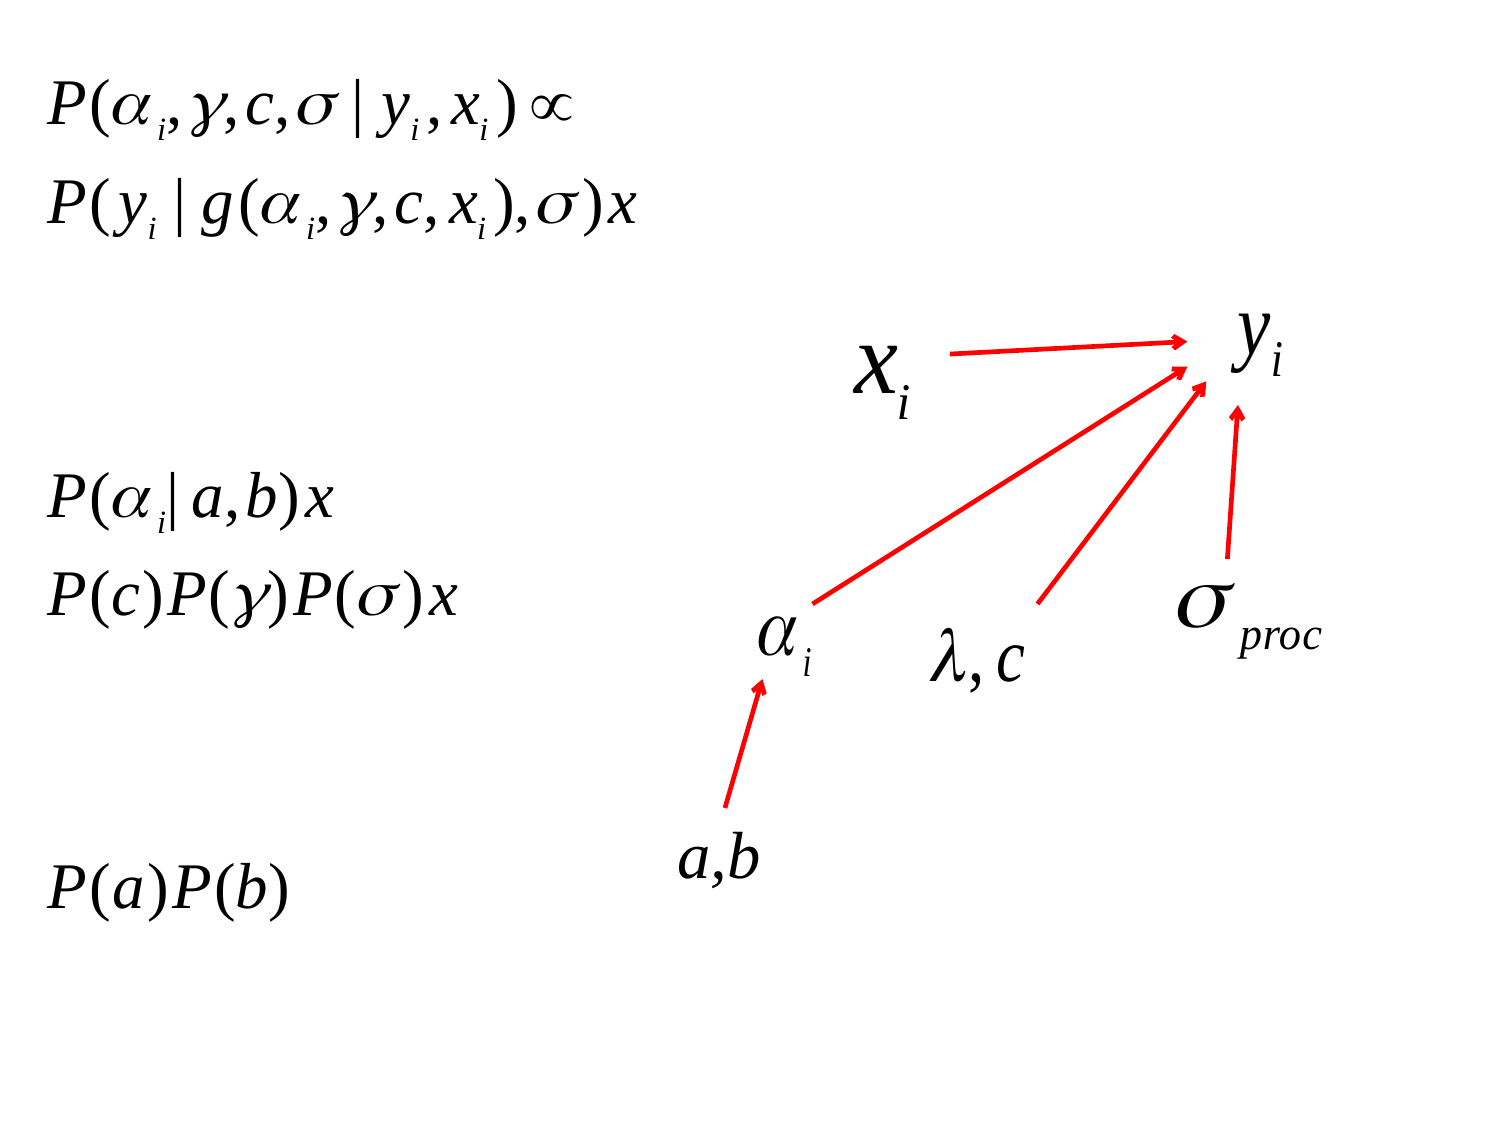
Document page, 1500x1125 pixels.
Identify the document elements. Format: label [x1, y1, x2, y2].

text_box [662, 266, 1338, 901]
text_box [37, 62, 650, 935]
